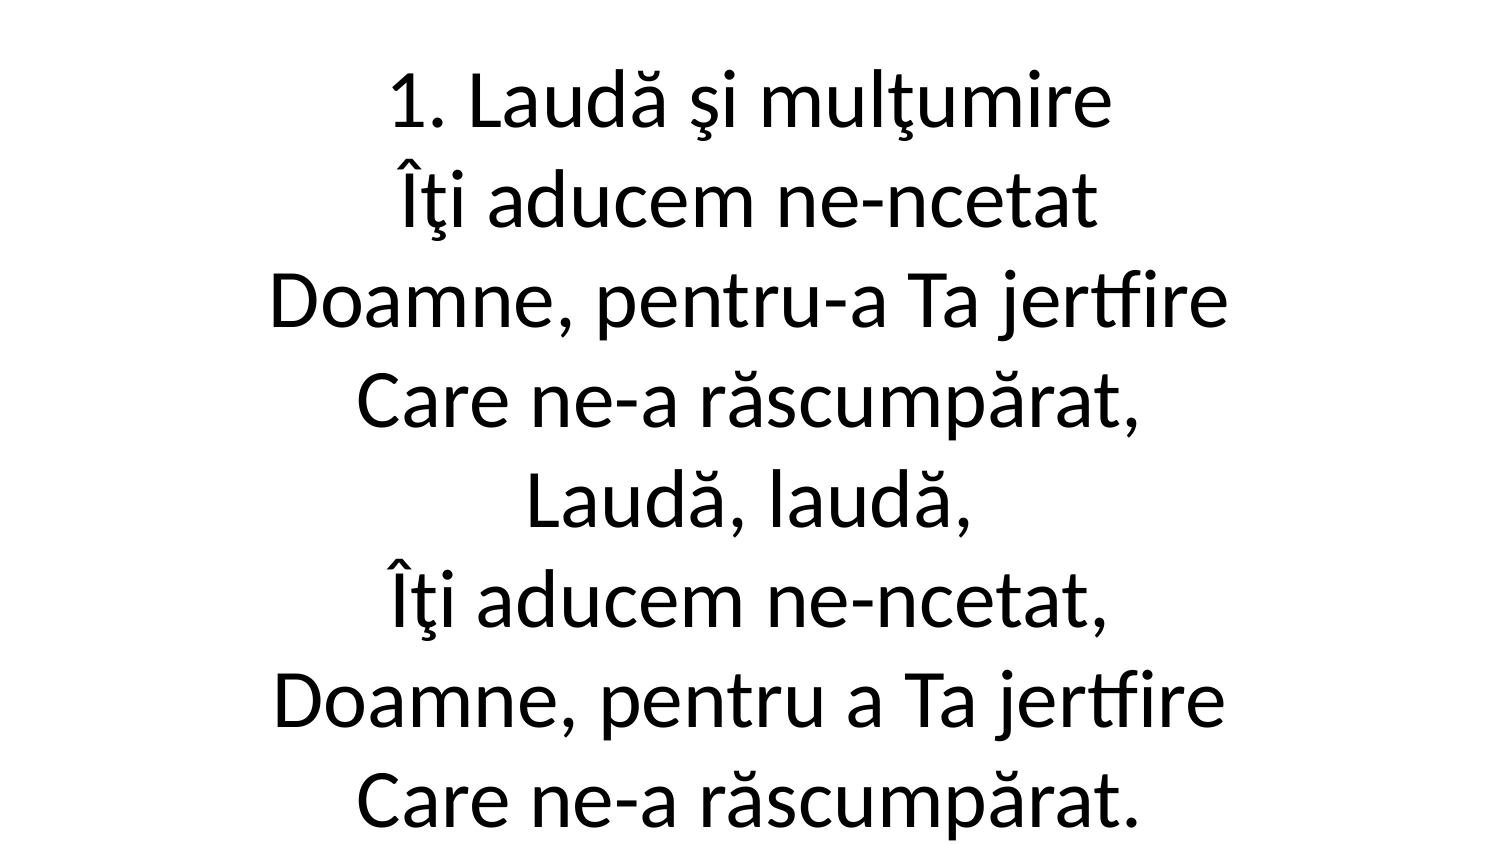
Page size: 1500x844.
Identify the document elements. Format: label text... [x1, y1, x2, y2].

text_box 1. Laudă şi mulţumire Îţi aducem ne-ncetat Doamne, pentru-a Ta jertfire Care ne-a răscumpărat, Laudă, laudă, Îţi aducem ne-ncetat, Doamne, pentru a Ta jertfire Care ne-a răscumpărat. [253, 0, 1247, 844]
